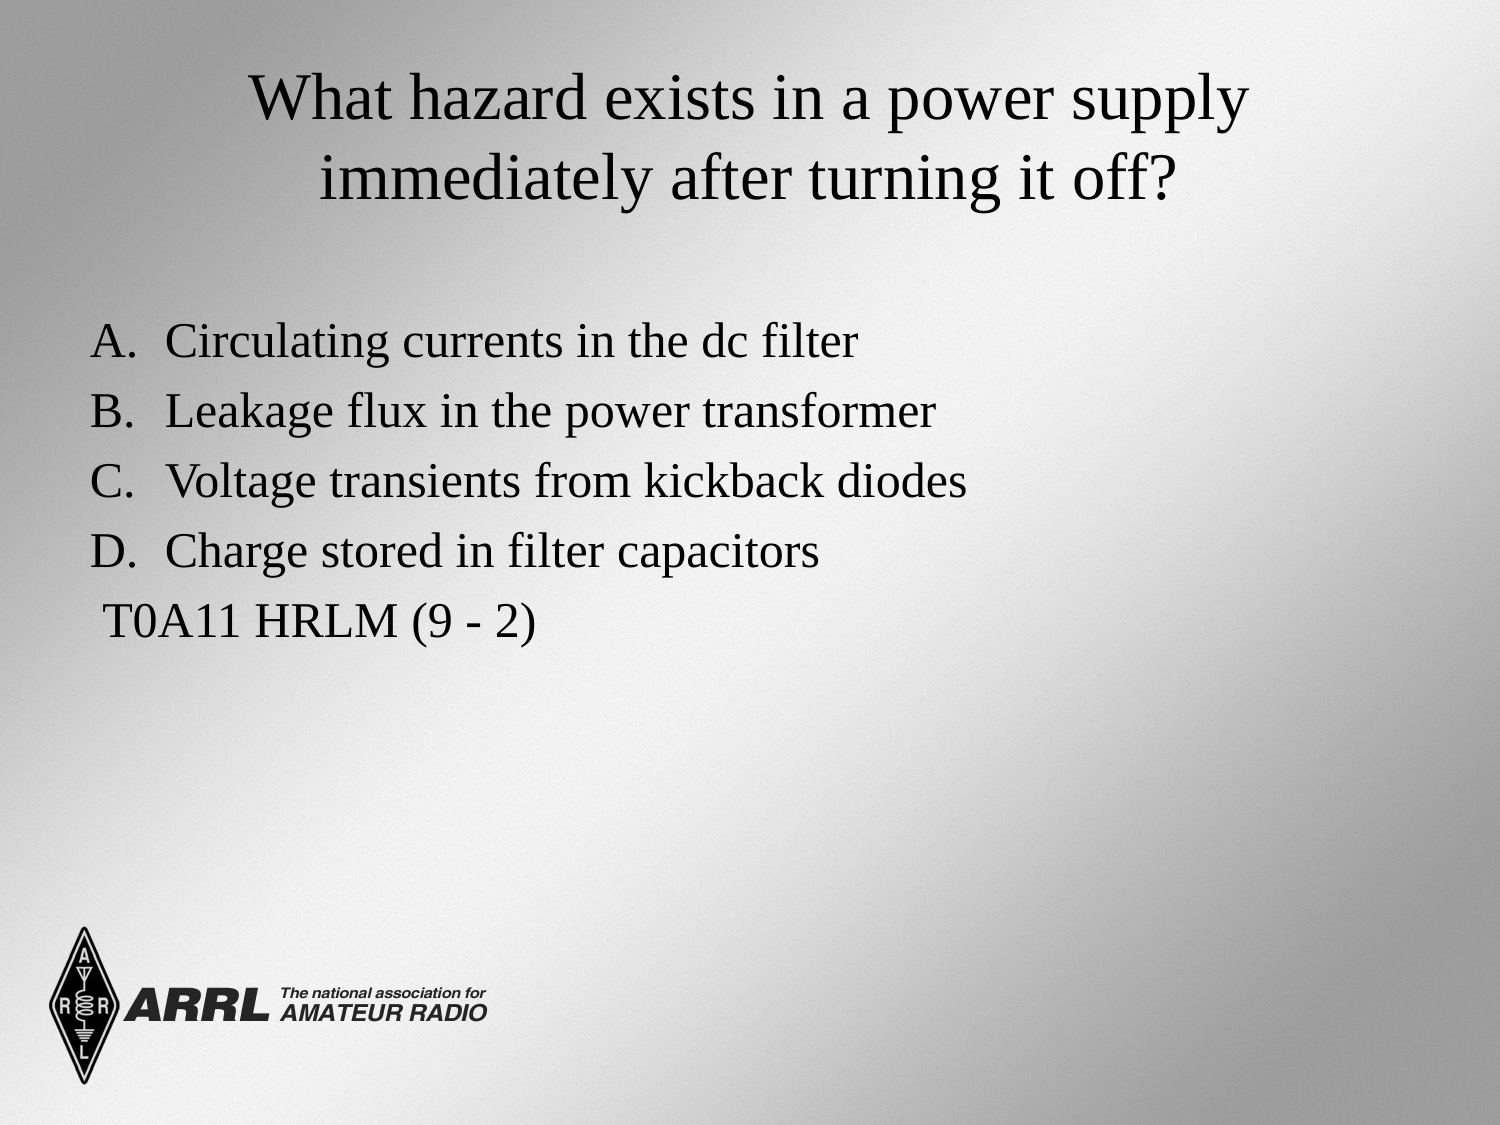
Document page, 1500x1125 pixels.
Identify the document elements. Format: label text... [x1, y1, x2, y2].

picture [0, 0, 1500, 1125]
title What hazard exists in a power supply immediately after turning it off? [75, 45, 1425, 233]
list Circulating currents in the dc filter Leakage flux in the power transformer Voltage transients from kickback diodes Charge stored in filter capacitors T0A11 HRLM (9 - 2) [75, 299, 1425, 1005]
